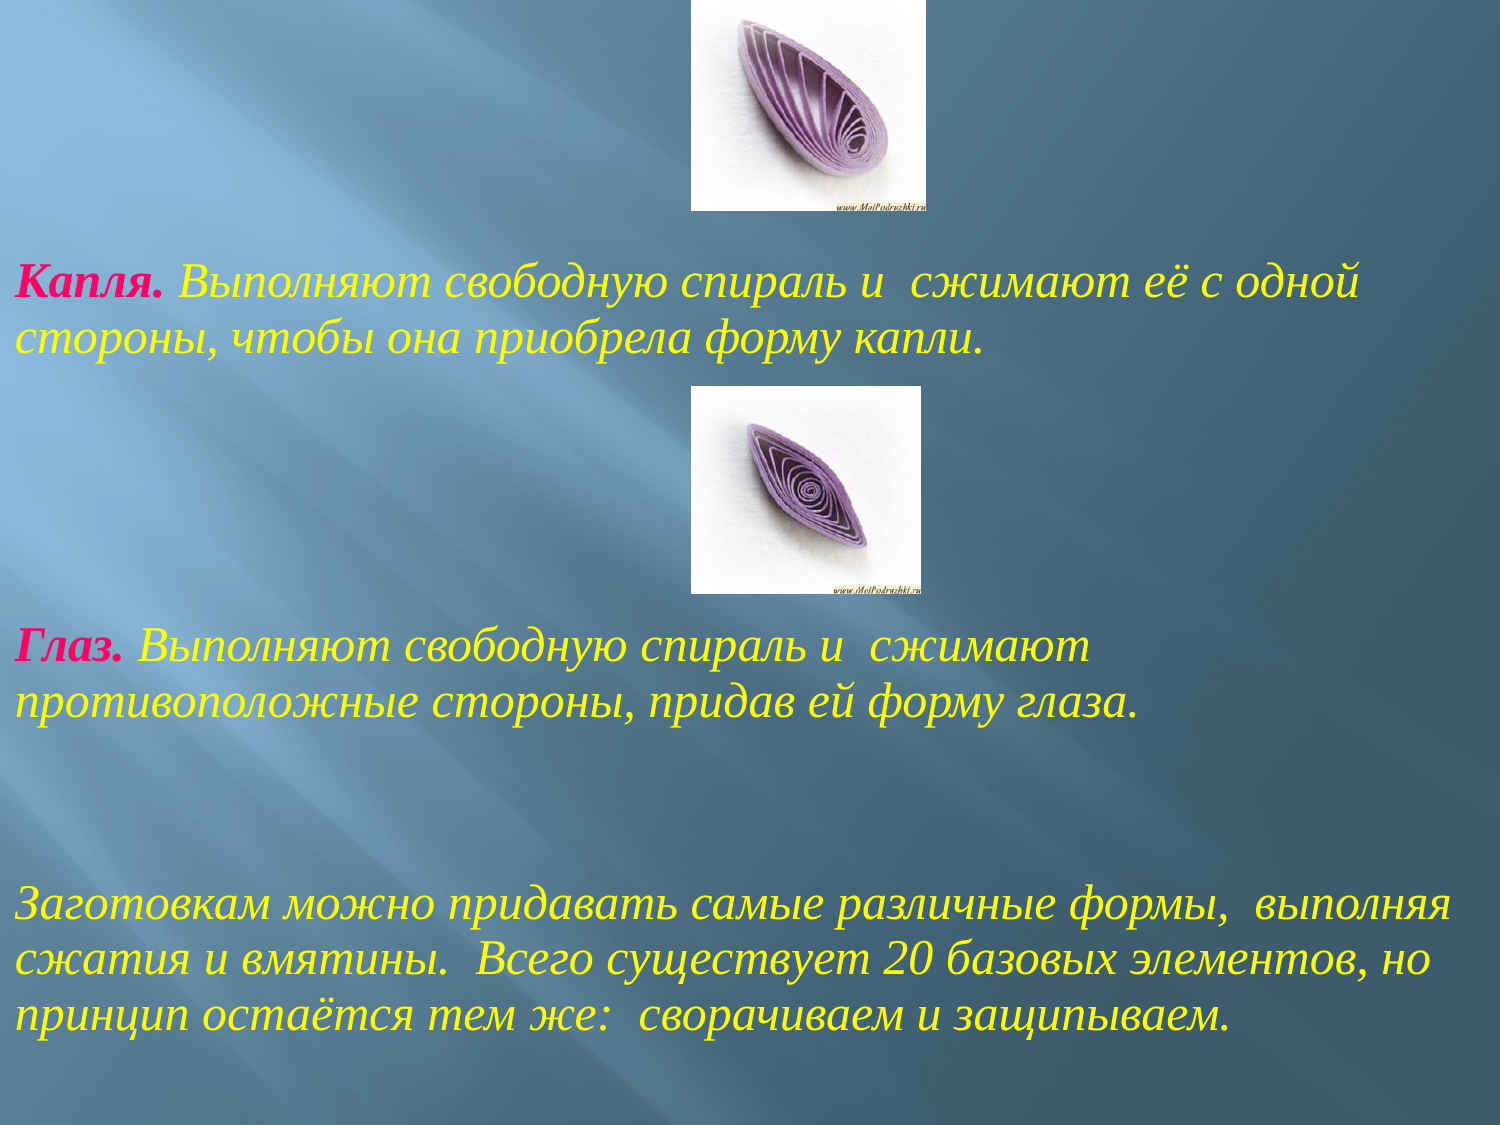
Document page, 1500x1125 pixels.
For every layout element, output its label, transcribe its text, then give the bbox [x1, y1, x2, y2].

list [691, 0, 927, 212]
text_box Заготовкам можно придавать самые различные формы, выполняя сжатия и вмятины. Всего существует 20 базовых элементов, но принцип остаётся тем же: сворачиваем и защипываем. [0, 867, 1500, 1050]
picture [691, 386, 921, 594]
text_box Глаз. Выполняют свободную спираль и сжимают противоположные стороны, придав ей форму глаза. [0, 609, 1500, 736]
text_box Капля. Выполняют свободную спираль и сжимают её с одной стороны, чтобы она приобрела форму капли. [0, 246, 1500, 373]
